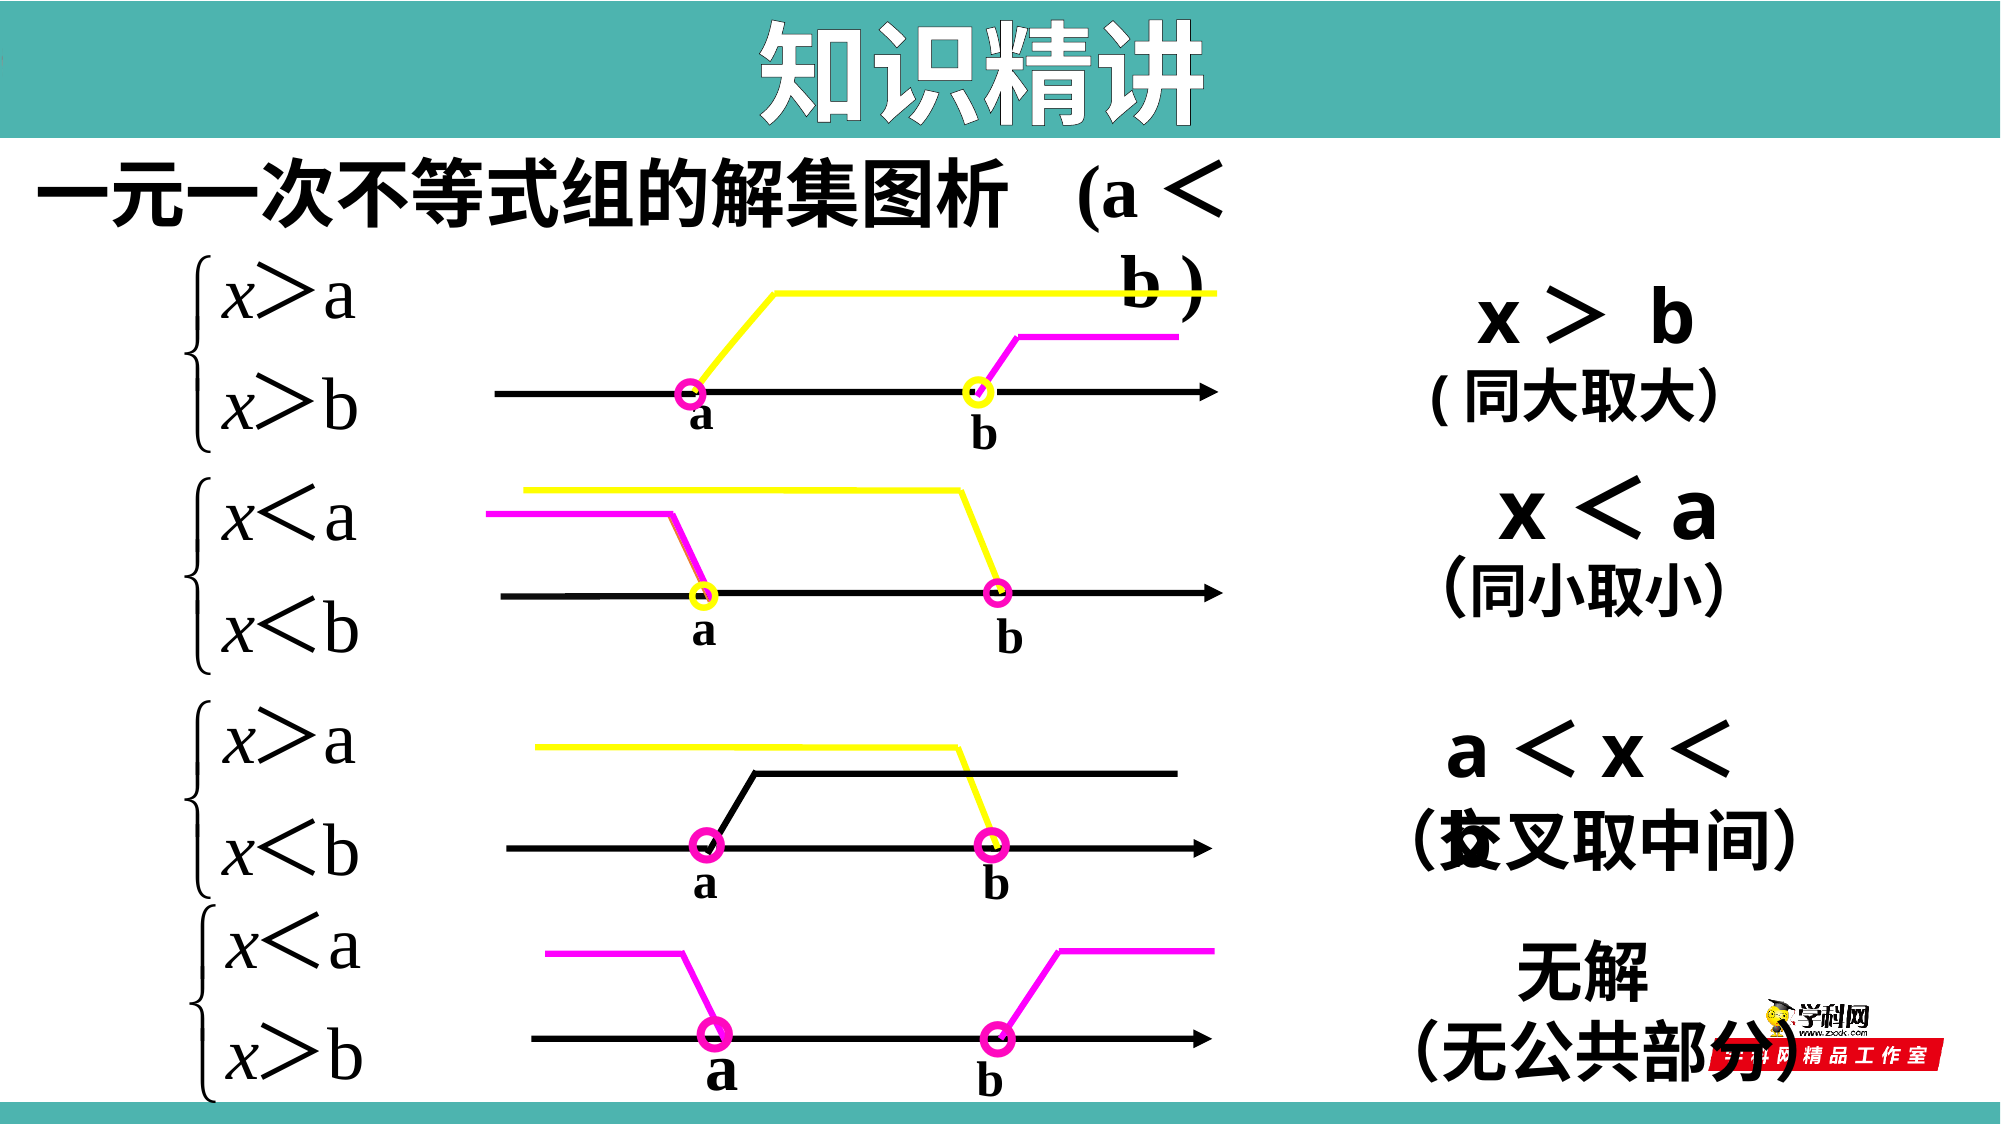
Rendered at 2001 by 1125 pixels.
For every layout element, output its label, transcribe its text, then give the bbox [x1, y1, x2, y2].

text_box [494, 293, 1219, 467]
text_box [531, 924, 1215, 1114]
text_box 知识精讲 [742, 0, 1223, 146]
text_box x＞ b [1462, 261, 1778, 351]
text_box (a＜b ) [1025, 134, 1301, 330]
text_box (同大取大） [1415, 351, 1806, 437]
text_box x＜a [1484, 448, 1787, 538]
text_box 无解 [1501, 922, 1787, 1002]
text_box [172, 892, 374, 1112]
text_box （无公共部分） [1359, 1002, 1916, 1097]
text_box （同小取小） [1388, 538, 1863, 633]
text_box a＜x＜b [1430, 694, 1790, 791]
text_box （交叉取中间） [1356, 791, 1916, 887]
text_box 一元一次不等式组的解集图析 [20, 139, 1026, 244]
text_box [485, 490, 1224, 672]
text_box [506, 735, 1213, 917]
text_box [168, 688, 370, 908]
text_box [168, 464, 370, 684]
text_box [168, 242, 370, 462]
picture [0, 1, 2001, 1124]
